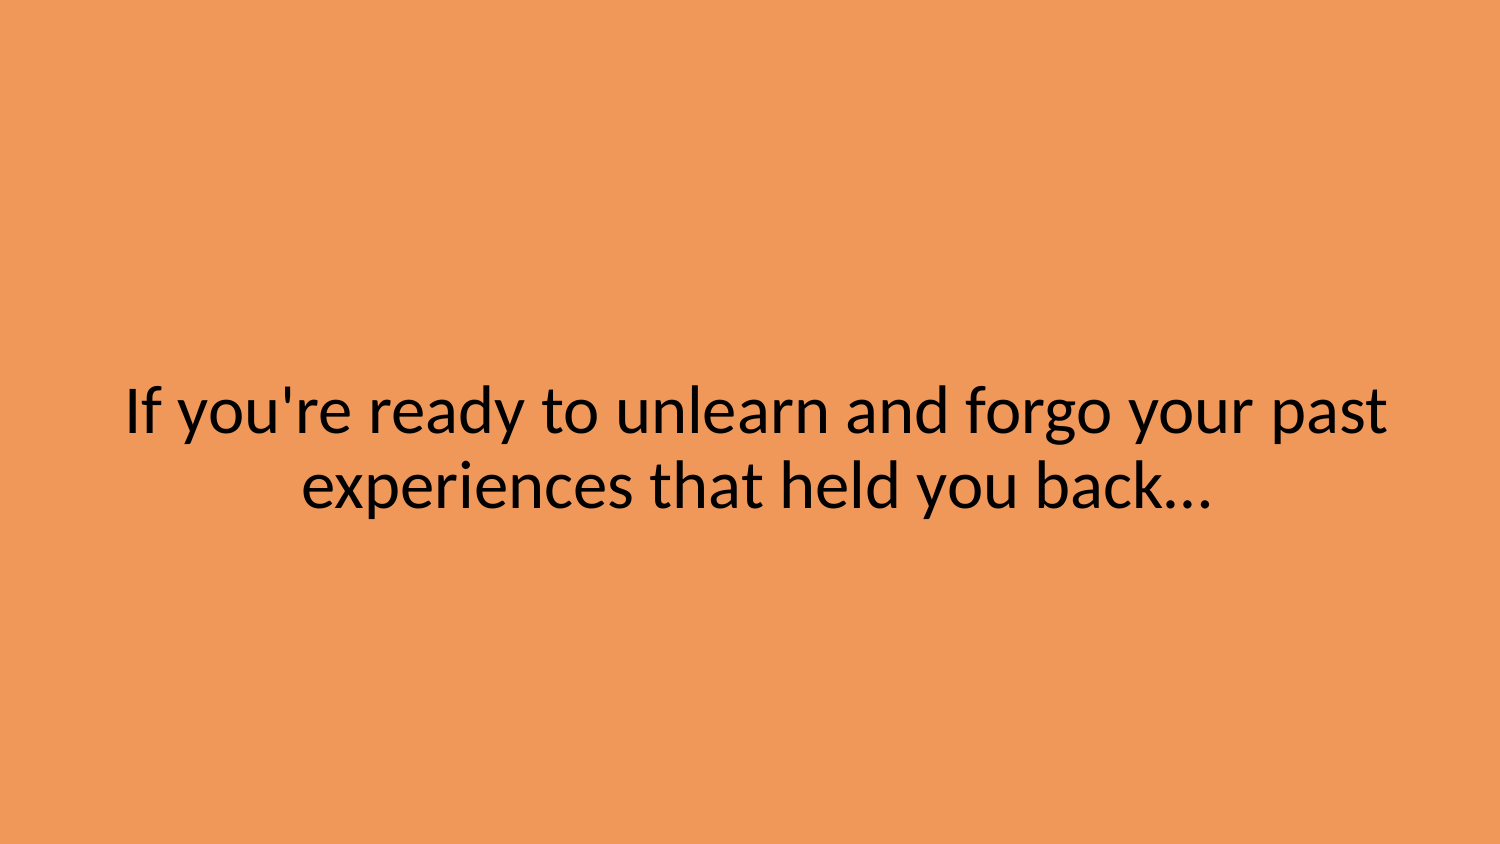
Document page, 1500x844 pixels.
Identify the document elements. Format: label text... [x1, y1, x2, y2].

list If you're ready to unlearn and forgo your past experiences that held you back… [105, 367, 1409, 509]
